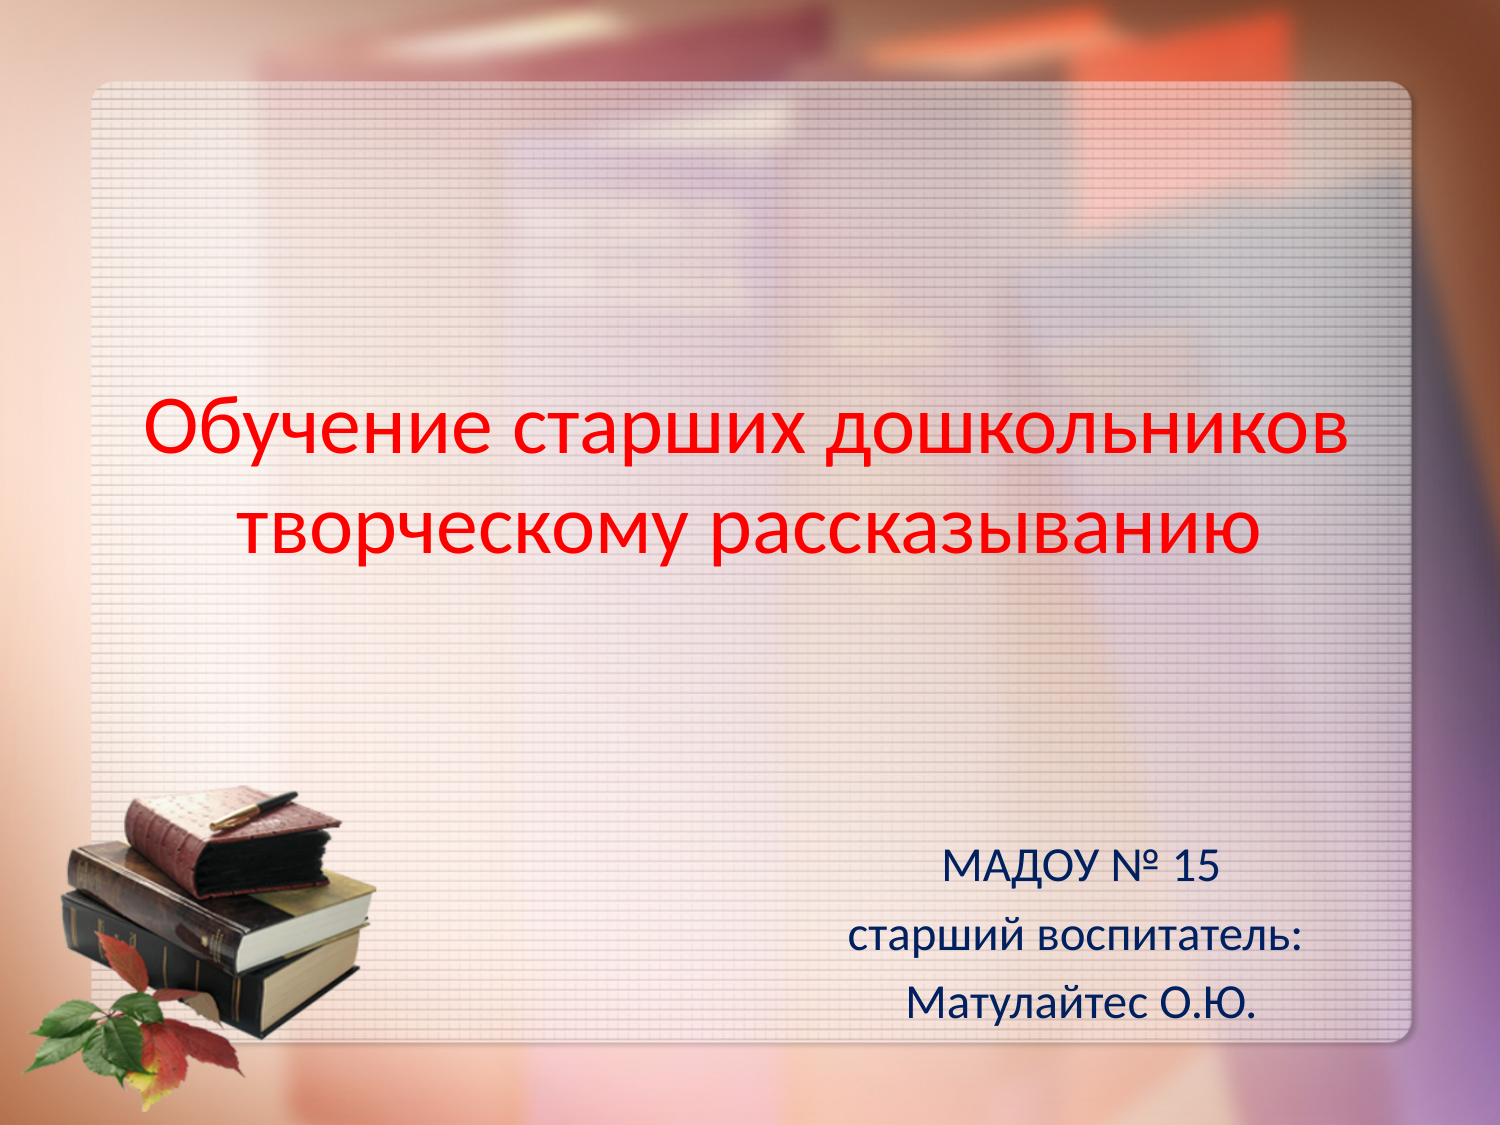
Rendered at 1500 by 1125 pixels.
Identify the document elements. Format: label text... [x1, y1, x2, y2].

picture [0, 0, 1500, 1125]
subtitle МАДОУ № 15 старший воспитатель: Матулайтес О.Ю. [762, 825, 1400, 1038]
title Обучение старших дошкольников творческому рассказыванию [112, 349, 1388, 591]
